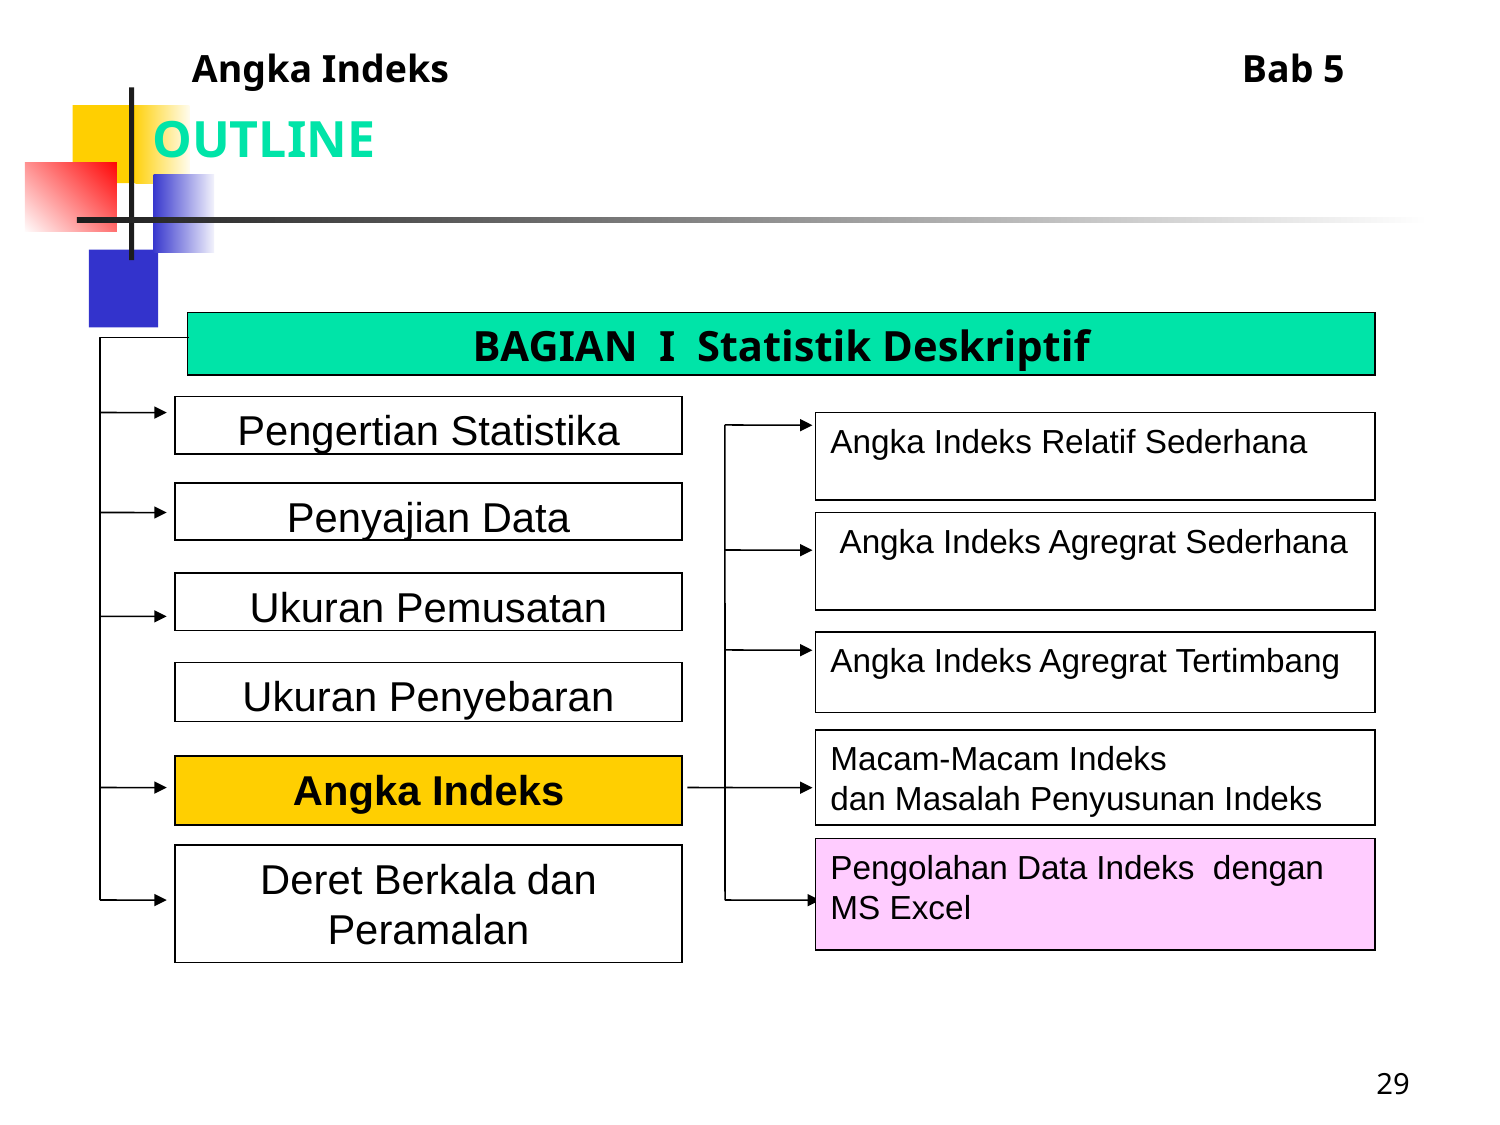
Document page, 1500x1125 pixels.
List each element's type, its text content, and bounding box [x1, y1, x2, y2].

title OUTLINE [137, 99, 1417, 176]
text_box Angka Indeks Bab 5 [177, 37, 1360, 98]
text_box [99, 312, 1376, 963]
slide_number 29 [1112, 1037, 1426, 1113]
